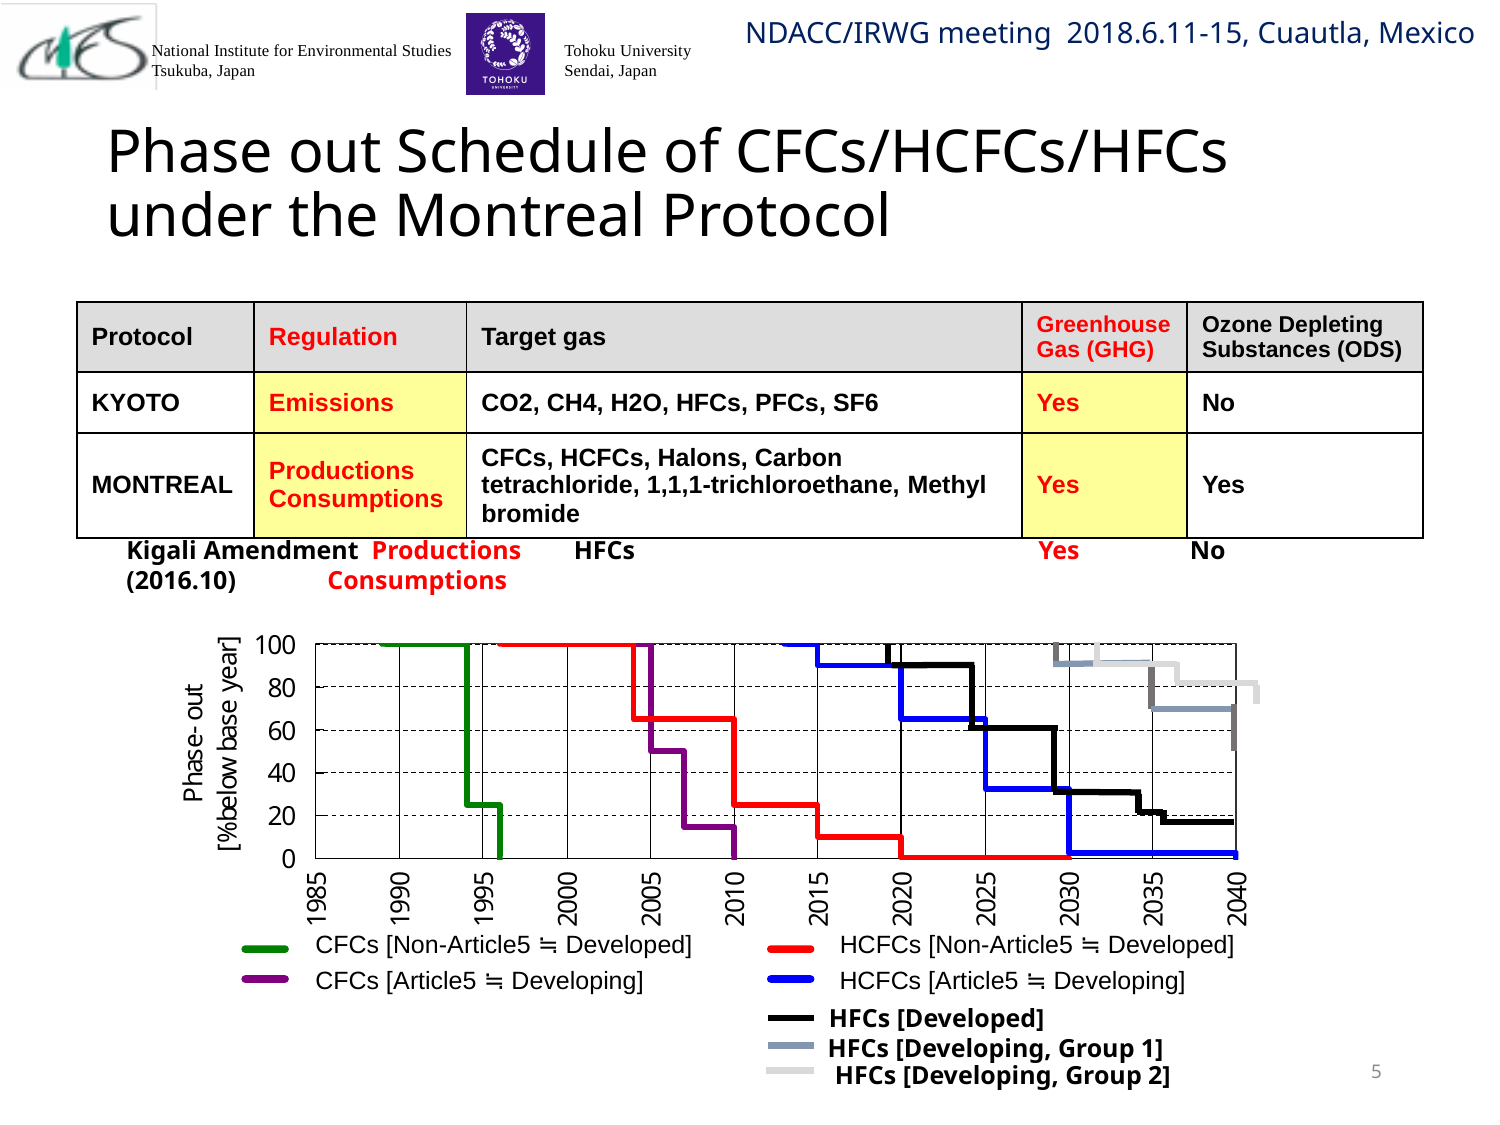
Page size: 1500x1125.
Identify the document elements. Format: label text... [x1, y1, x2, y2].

table_cell MONTREAL [78, 434, 253, 537]
table_cell KYOTO [78, 373, 253, 432]
table_header Ozone Depleting Substances (ODS) [1188, 303, 1422, 371]
title Phase out Schedule of CFCs/HCFCs/HFCs under the Montreal Protocol [91, 94, 1400, 278]
table_header Protocol [78, 303, 253, 371]
table_cell Emissions [255, 373, 466, 432]
text_box HFCs [Developed] [814, 1008, 1060, 1025]
table_cell Yes [1188, 434, 1422, 537]
picture [1, 2, 160, 90]
table_header Regulation [255, 303, 466, 371]
table_cell Productions Consumptions [255, 434, 466, 527]
text_box HFCs [Developing, Group 1] [812, 1025, 1179, 1070]
text_box HFCs [Developing, Group 2] [820, 1052, 1187, 1097]
table_cell Yes [1023, 434, 1186, 527]
table_cell Yes [1023, 373, 1186, 432]
table_header Target gas [467, 303, 1021, 371]
table_cell CO2, CH4, H2O, HFCs, PFCs, SF6 [467, 373, 1021, 432]
text_box Kigali Amendment Productions HFCs Yes No (2016.10) Consumptions [111, 527, 1241, 602]
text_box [171, 621, 1270, 1008]
table_cell No [1188, 373, 1422, 432]
slide_number 5 [1059, 1042, 1397, 1103]
table_cell CFCs, HCFCs, Halons, Carbon tetrachloride, 1,1,1-trichloroethane, Methyl bromide [467, 434, 1021, 527]
table_header Greenhouse Gas (GHG) [1023, 303, 1186, 371]
picture [466, 13, 545, 94]
